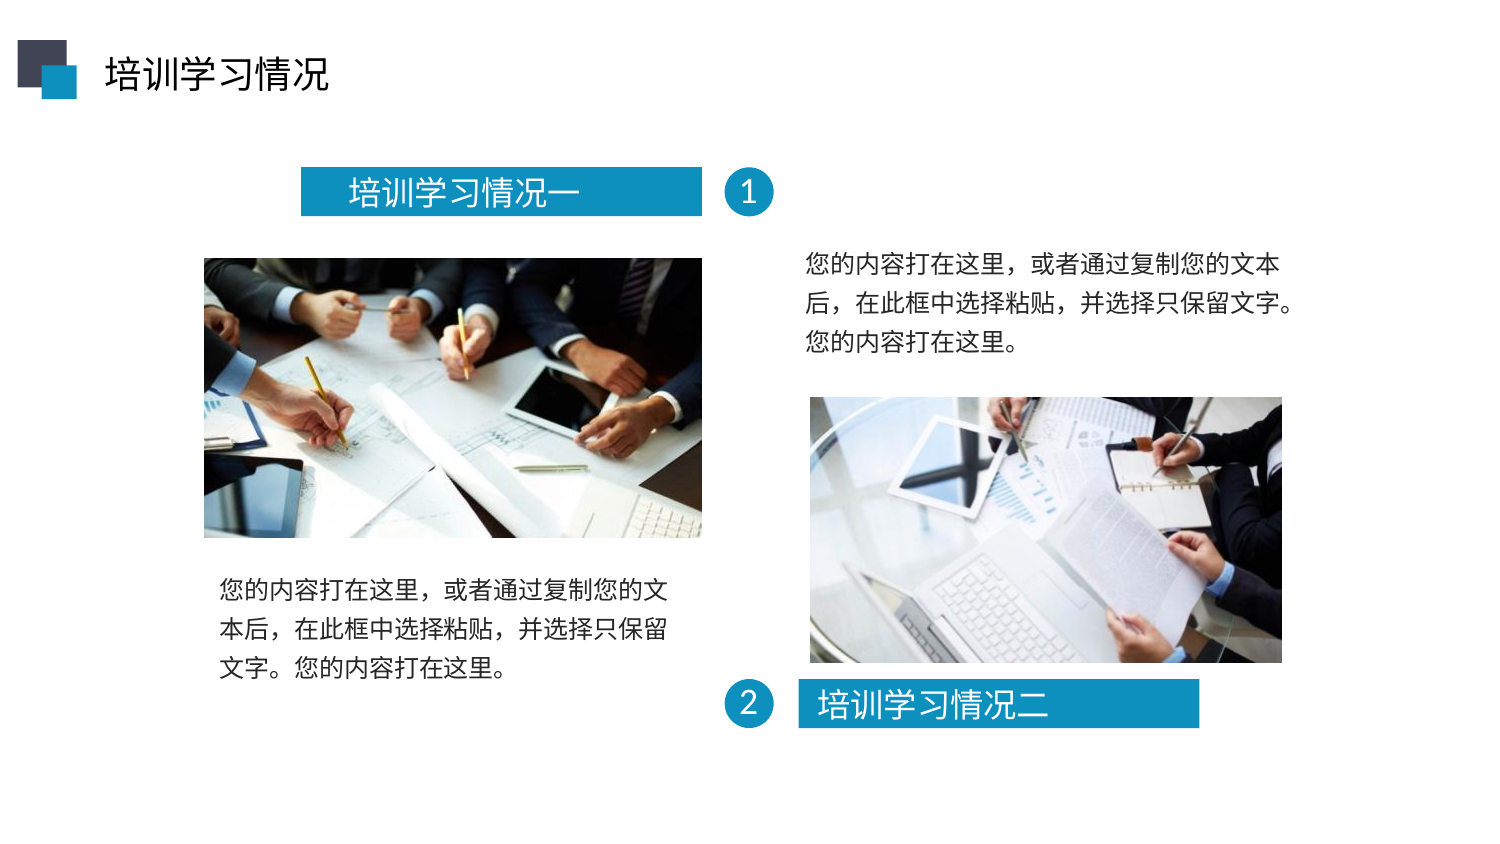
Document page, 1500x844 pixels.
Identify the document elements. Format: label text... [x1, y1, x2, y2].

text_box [17, 40, 77, 100]
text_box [204, 258, 702, 692]
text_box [301, 164, 702, 221]
text_box 培训学习情况 [89, 43, 345, 104]
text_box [798, 676, 1200, 733]
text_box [724, 669, 774, 731]
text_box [723, 158, 774, 220]
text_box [791, 231, 1301, 663]
